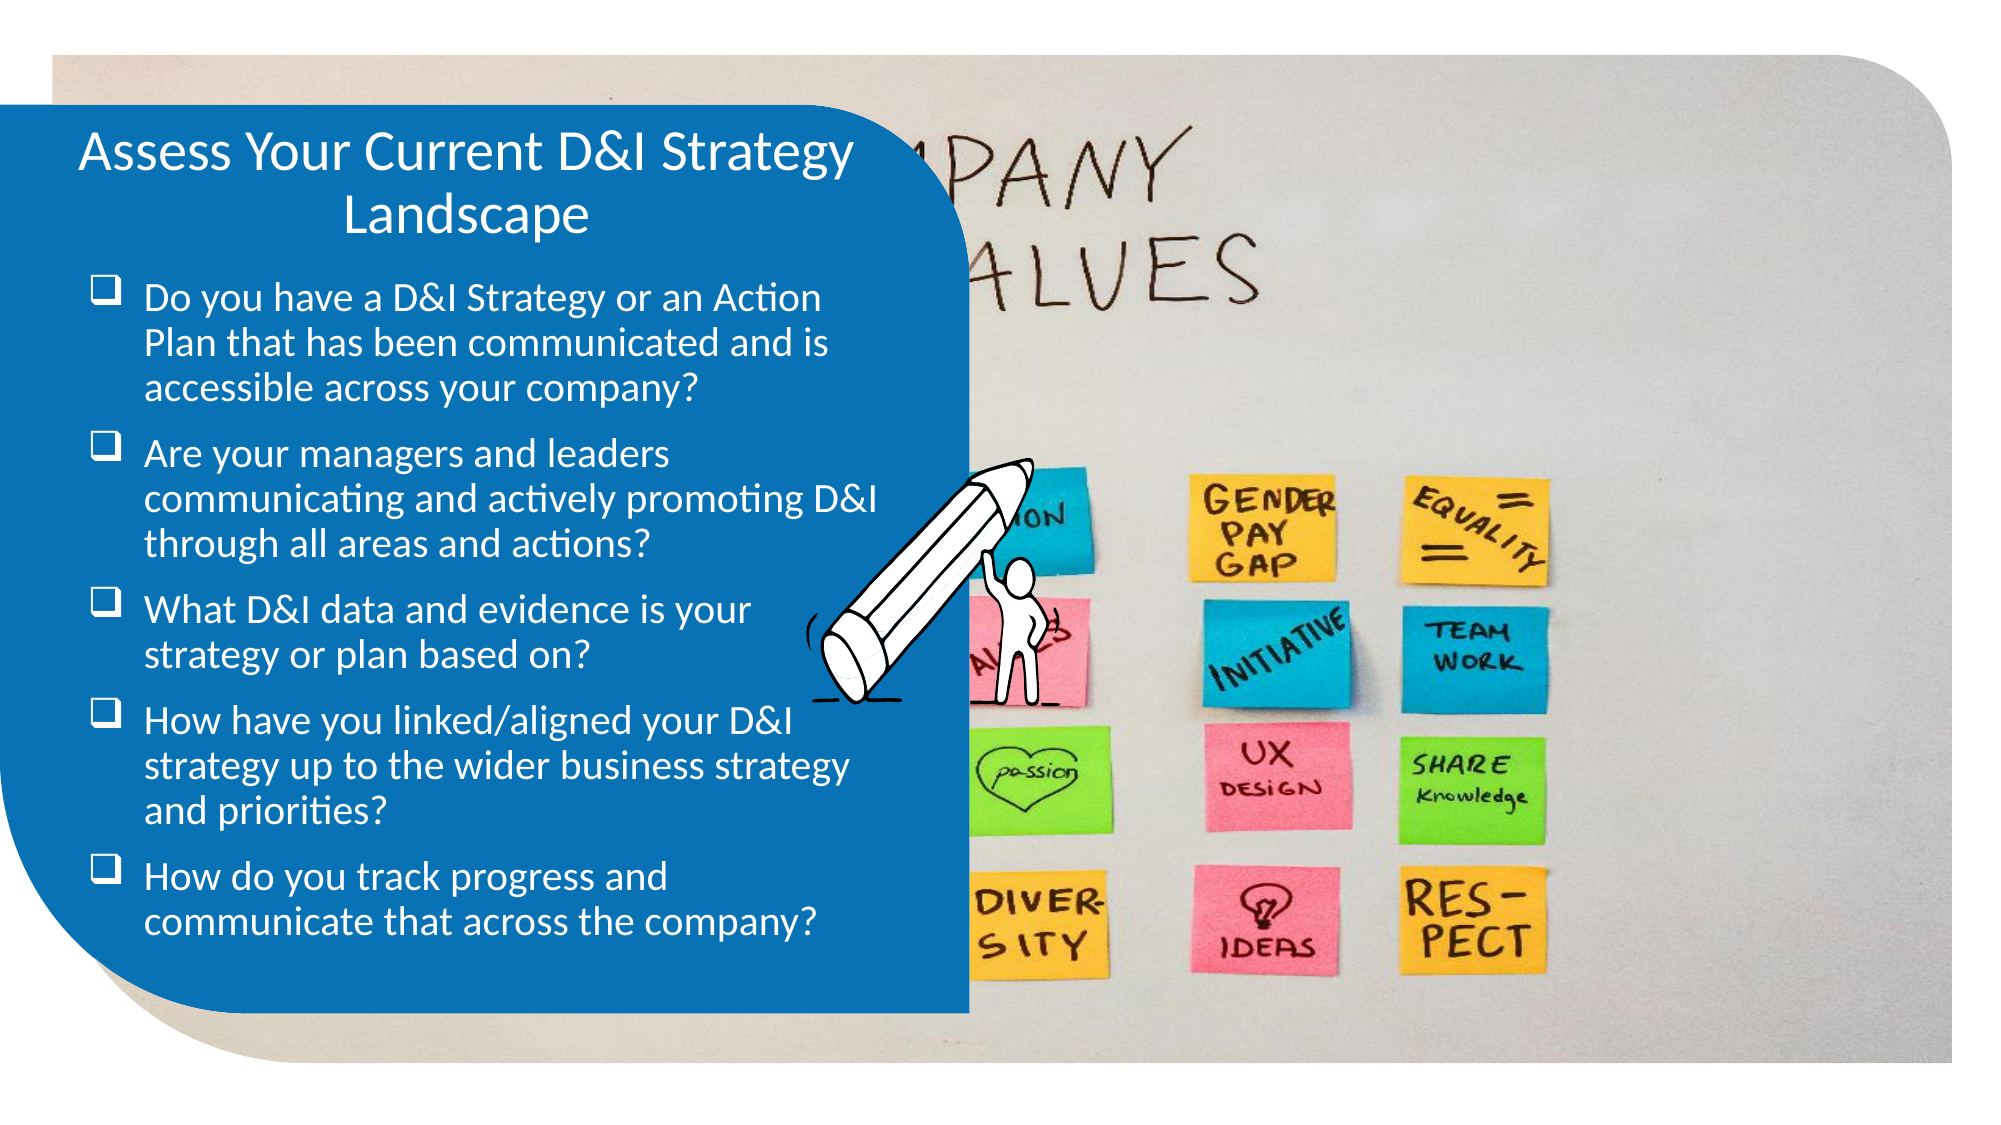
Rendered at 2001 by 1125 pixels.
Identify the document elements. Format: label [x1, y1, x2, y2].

text_box [806, 457, 1062, 707]
picture [52, 54, 1952, 1064]
